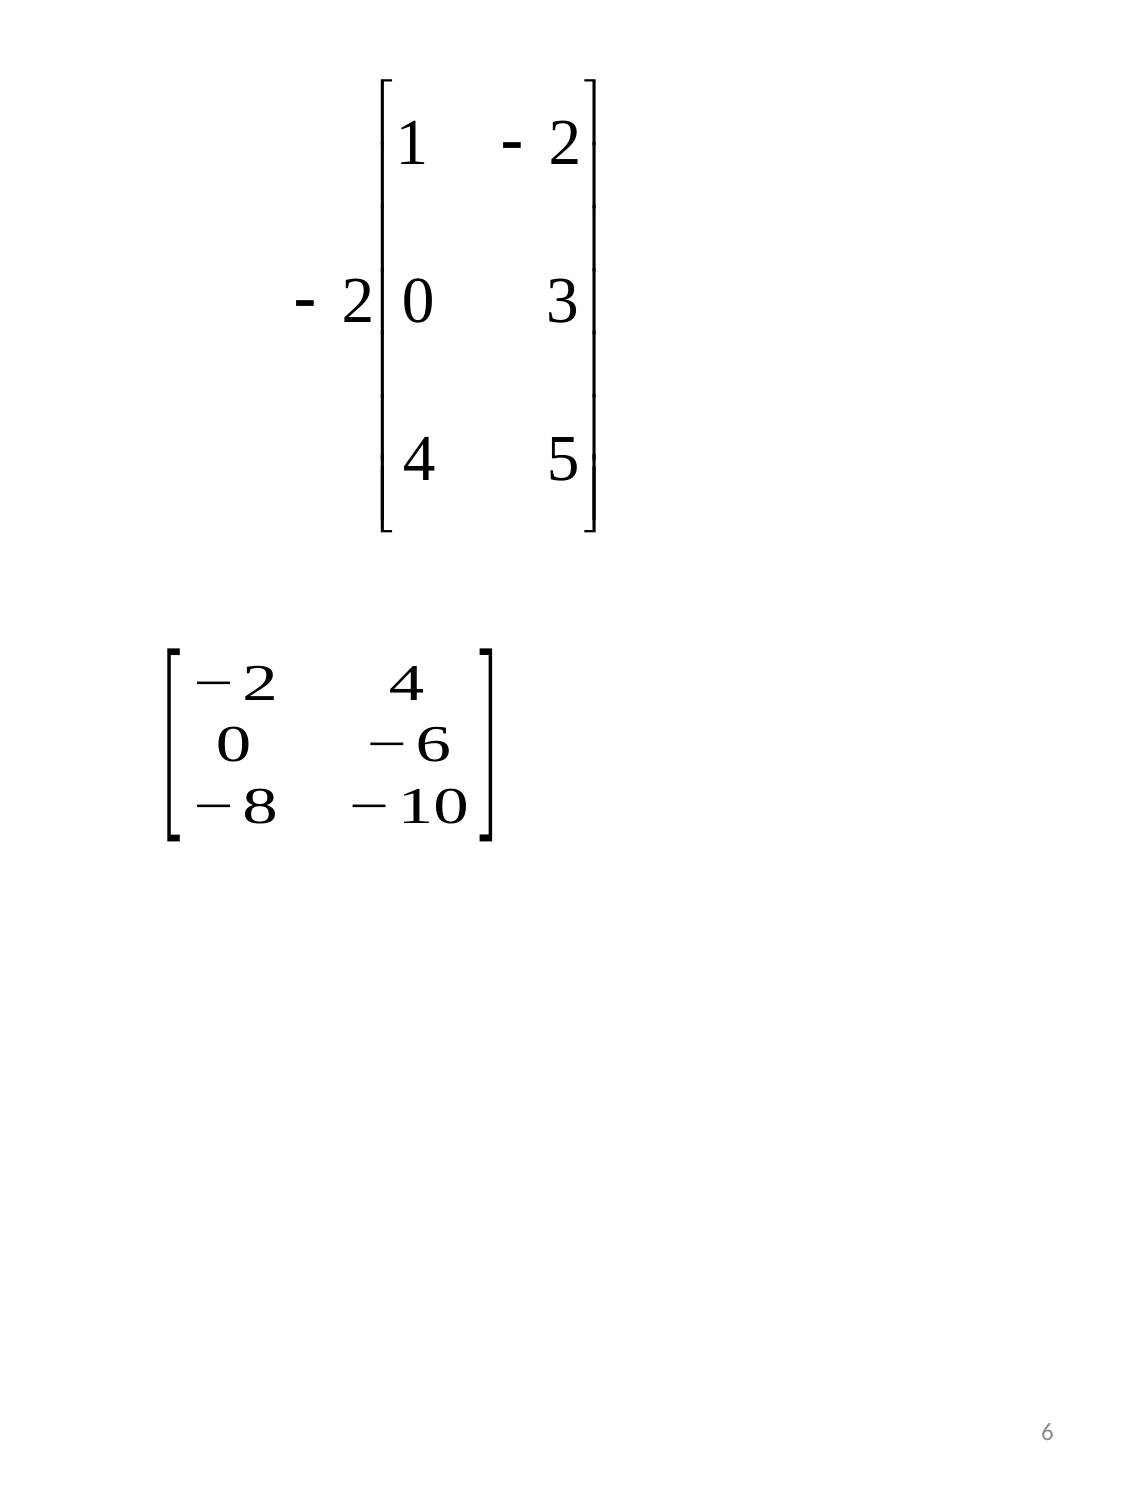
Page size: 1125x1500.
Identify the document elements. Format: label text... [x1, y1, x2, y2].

slide_number 6 [806, 1390, 1069, 1471]
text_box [284, 65, 623, 548]
